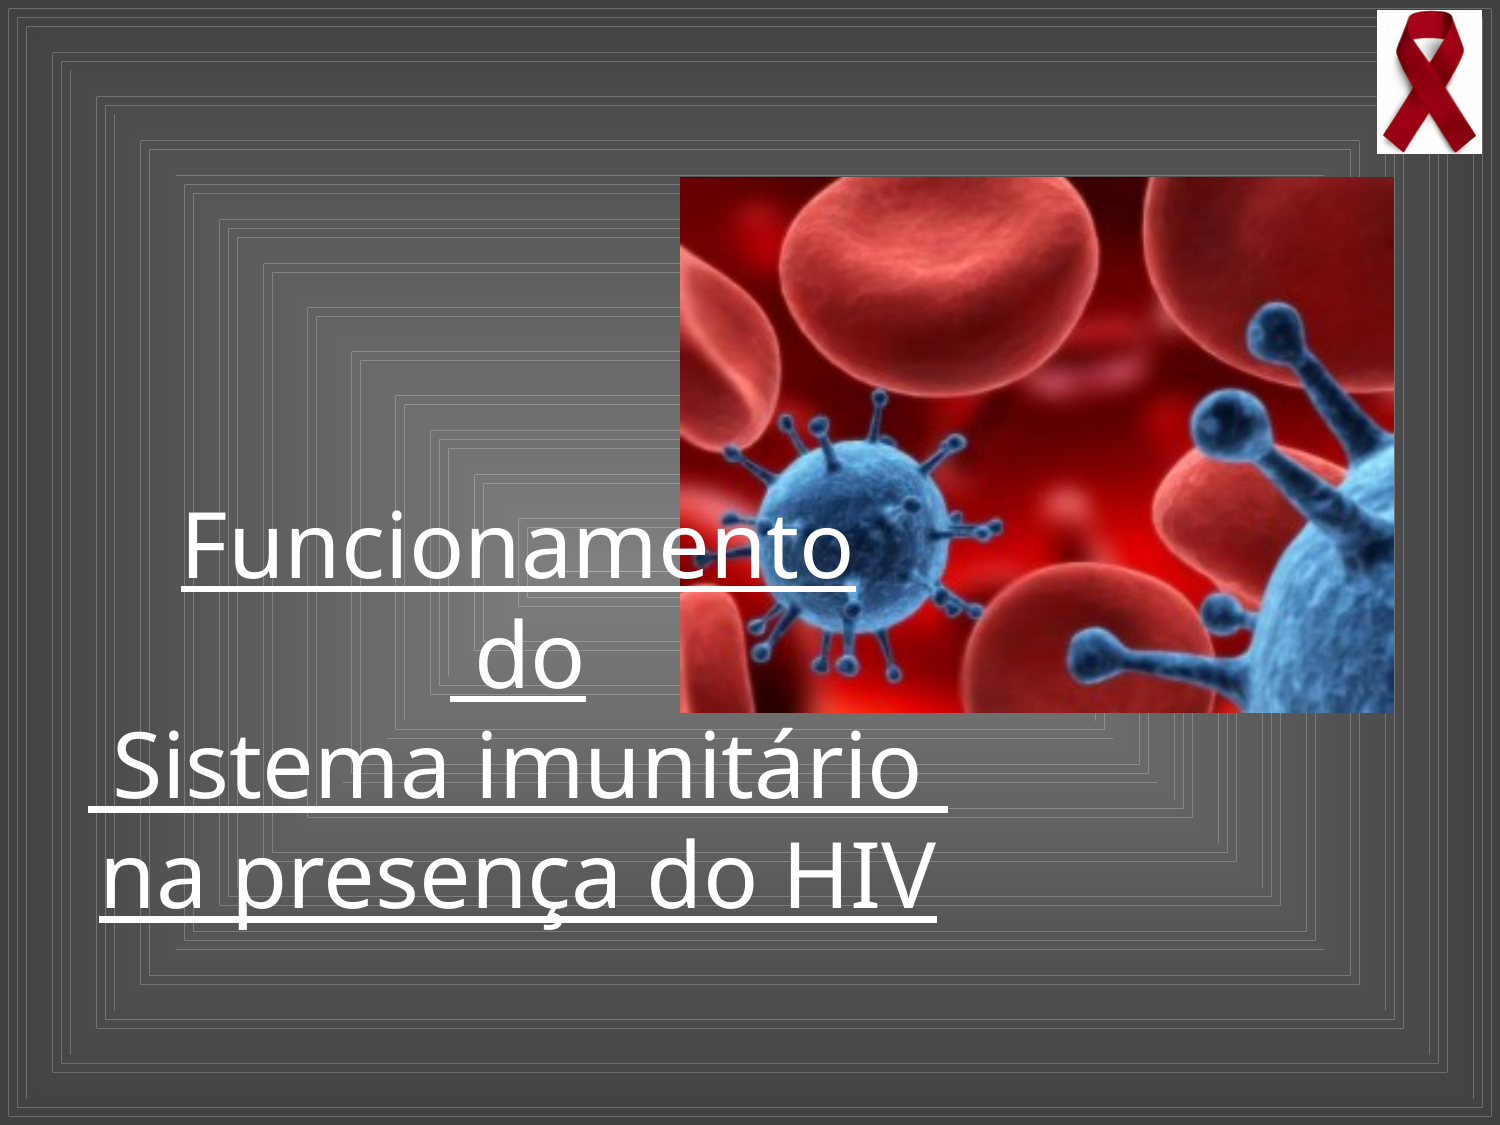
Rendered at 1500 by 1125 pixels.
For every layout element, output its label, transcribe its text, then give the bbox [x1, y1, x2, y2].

picture [1377, 10, 1482, 154]
picture [680, 177, 1394, 713]
title Funcionamento do Sistema imunitário na presença do HIV [58, 444, 978, 970]
